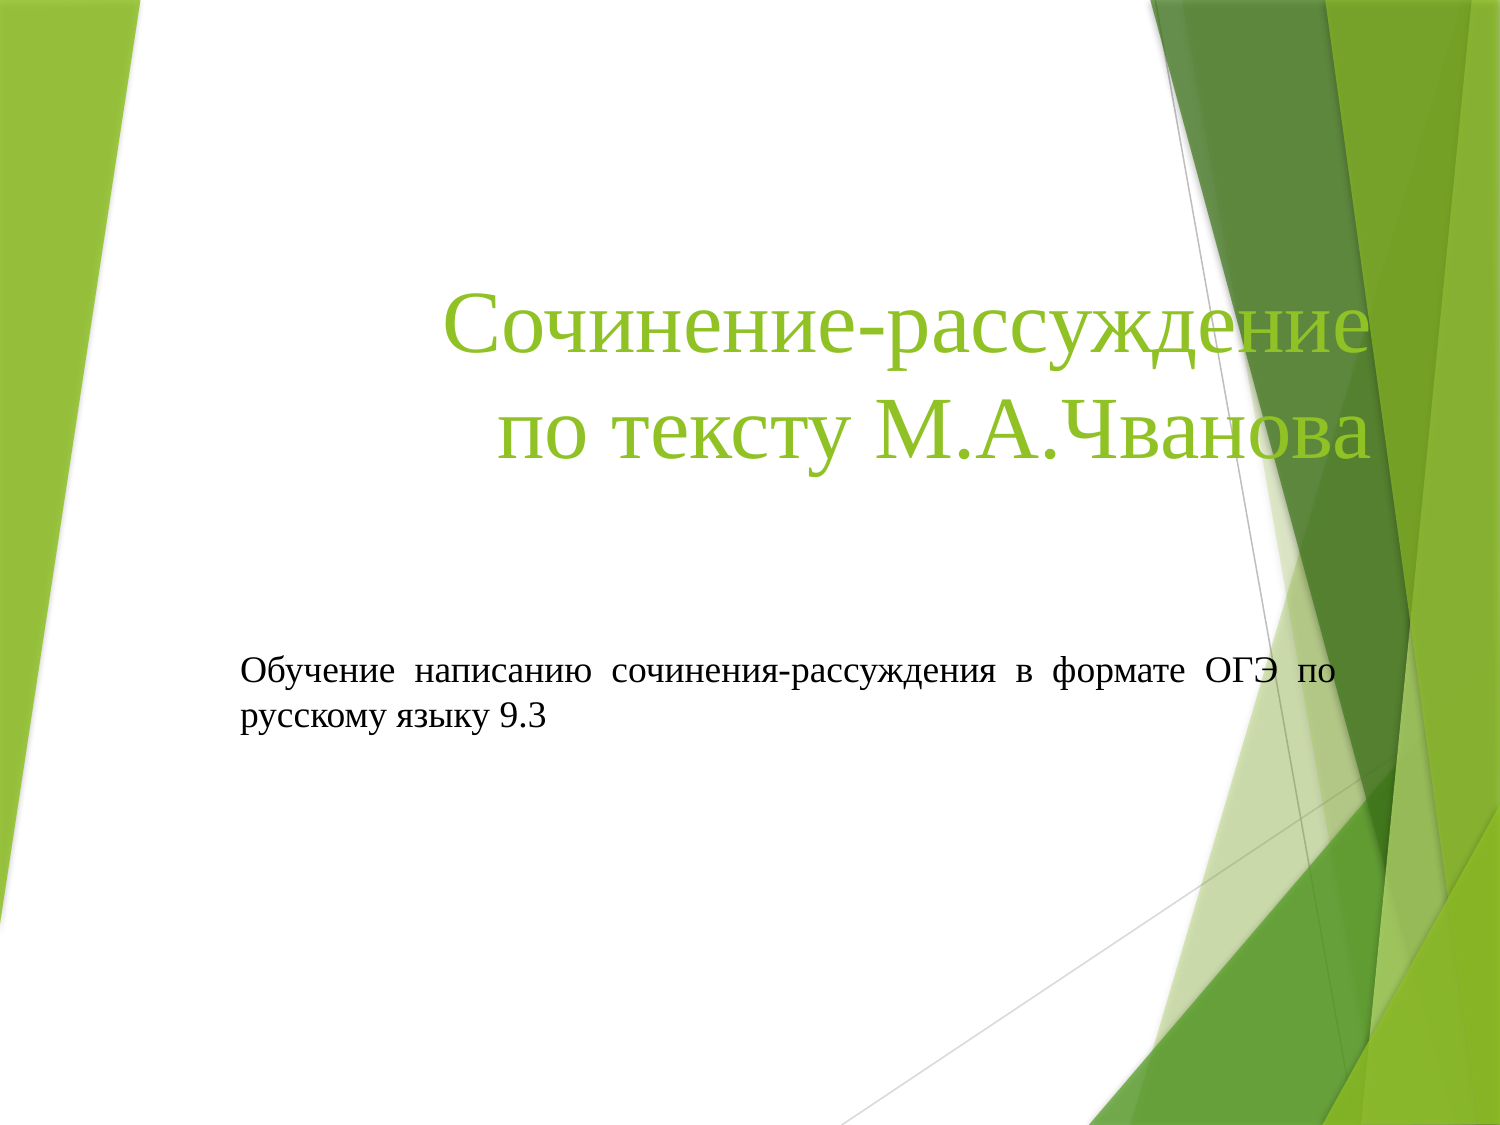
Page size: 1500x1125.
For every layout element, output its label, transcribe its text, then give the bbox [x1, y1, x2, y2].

title Сочинение-рассуждение по тексту М.А.Чванова [76, 255, 1388, 591]
subtitle Обучение написанию сочинения-рассуждения в формате ОГЭ по русскому языку 9.3 [225, 637, 1353, 925]
